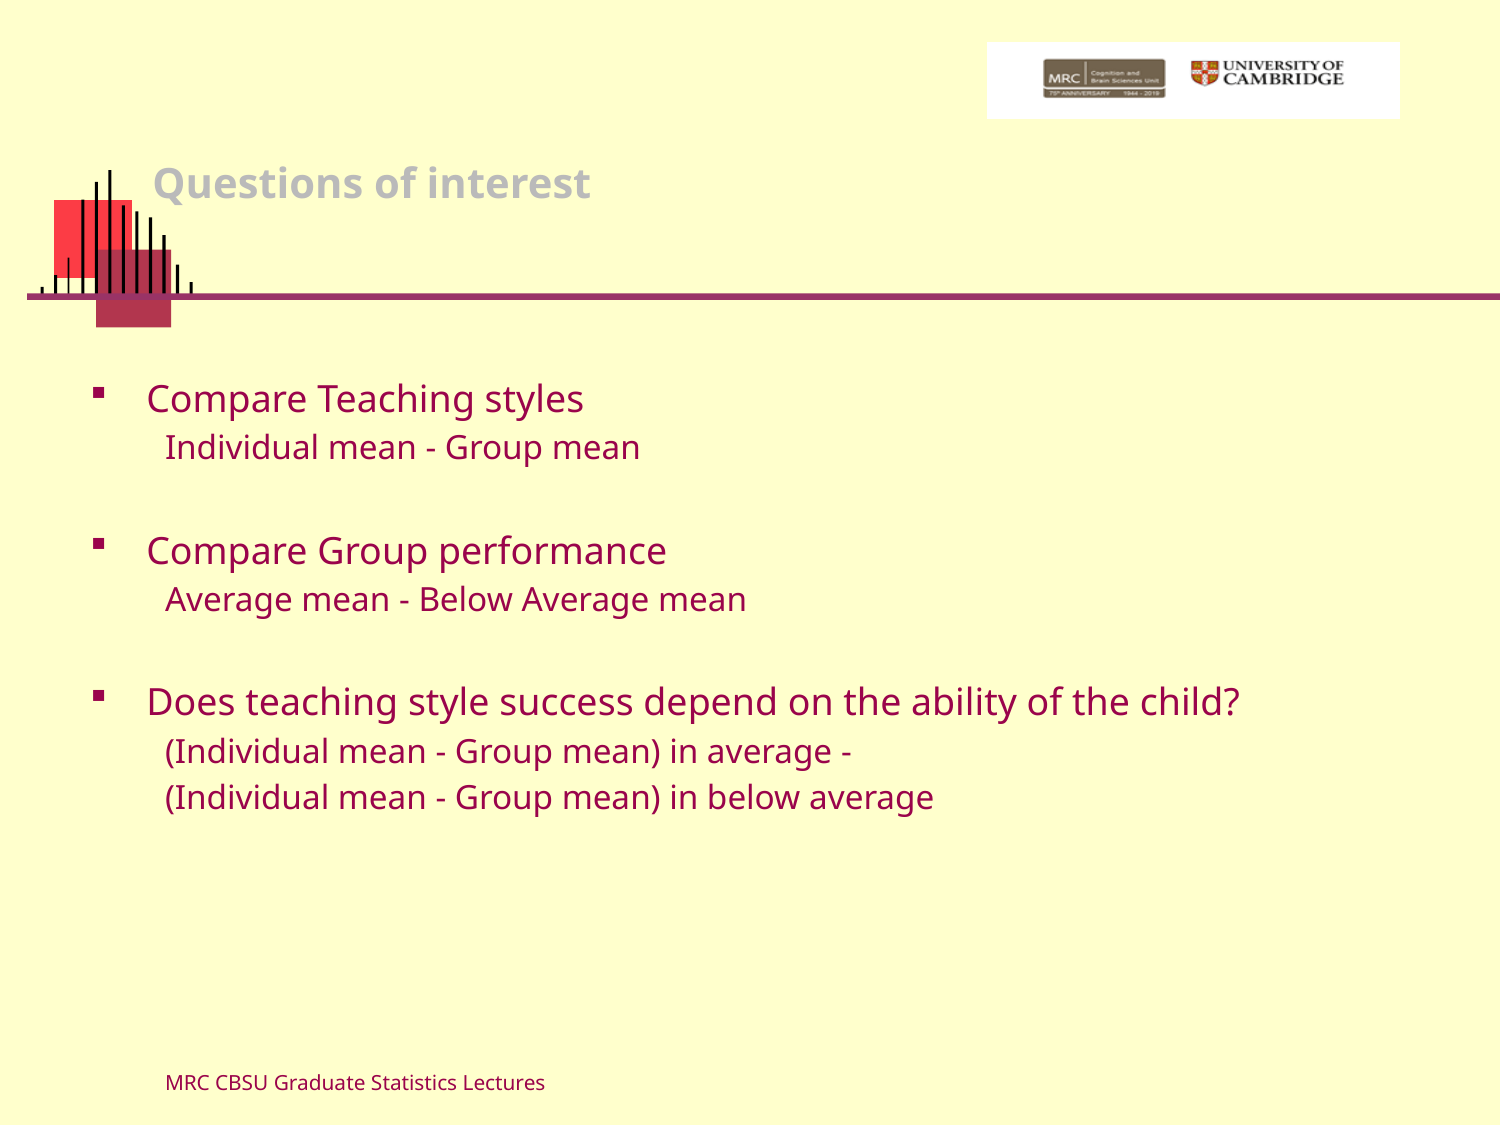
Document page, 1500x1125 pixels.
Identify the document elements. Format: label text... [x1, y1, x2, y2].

title Questions of interest [137, 137, 988, 233]
list Compare Teaching styles Individual mean - Group mean Compare Group performance Average mean - Below Average mean Does teaching style success depend on the ability of the child? (Individual mean - Group mean) in average - (Individual mean - Group mean) in below average [75, 262, 1425, 1038]
picture [987, 42, 1400, 119]
footer MRC CBSU Graduate Statistics Lectures [149, 1062, 988, 1101]
